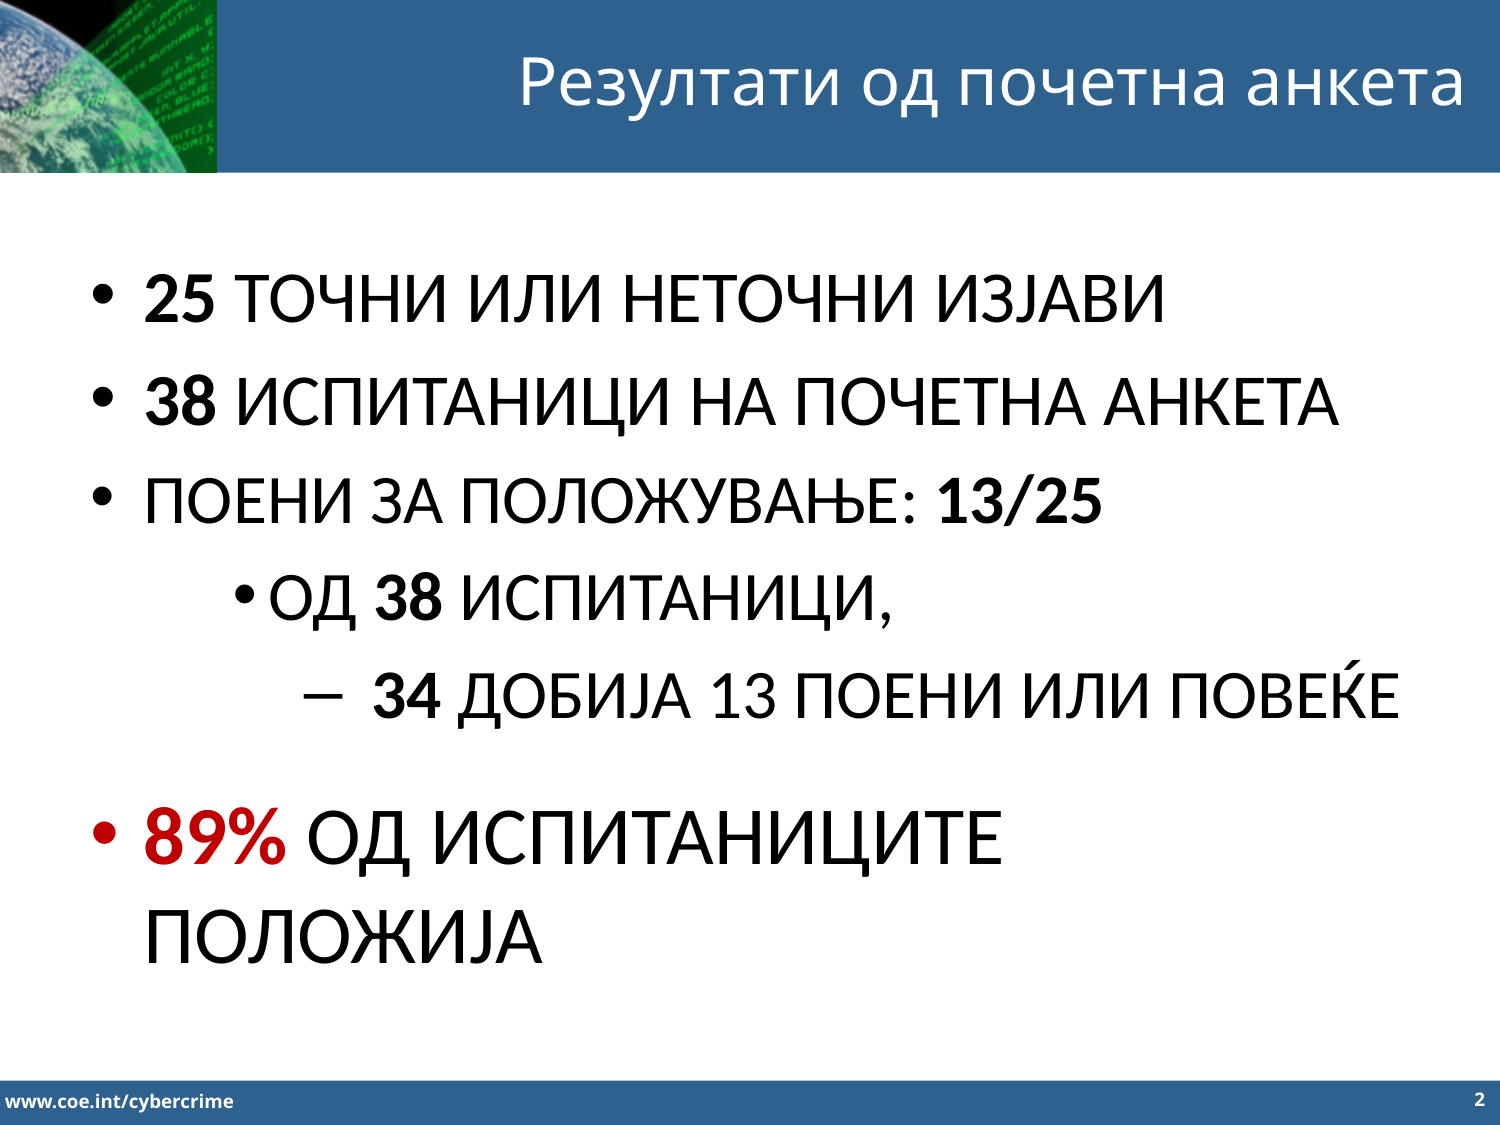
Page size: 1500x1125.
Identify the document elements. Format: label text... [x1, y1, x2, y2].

picture [0, 1, 217, 173]
text_box Резултати од почетна анкета [230, 31, 1483, 126]
text_box 25 ТОЧНИ ИЛИ НЕТОЧНИ ИЗЈАВИ 38 ИСПИТАНИЦИ НА ПОЧЕТНА АНКЕТА ПОЕНИ ЗА ПОЛОЖУВАЊЕ: 13/25 ОД 38 ИСПИТАНИЦИ, 34 ДОБИЈА 13 ПОЕНИ ИЛИ ПОВЕЌЕ 89% ОД ИСПИТАНИЦИТЕ ПОЛОЖИЈА [74, 241, 1425, 1067]
